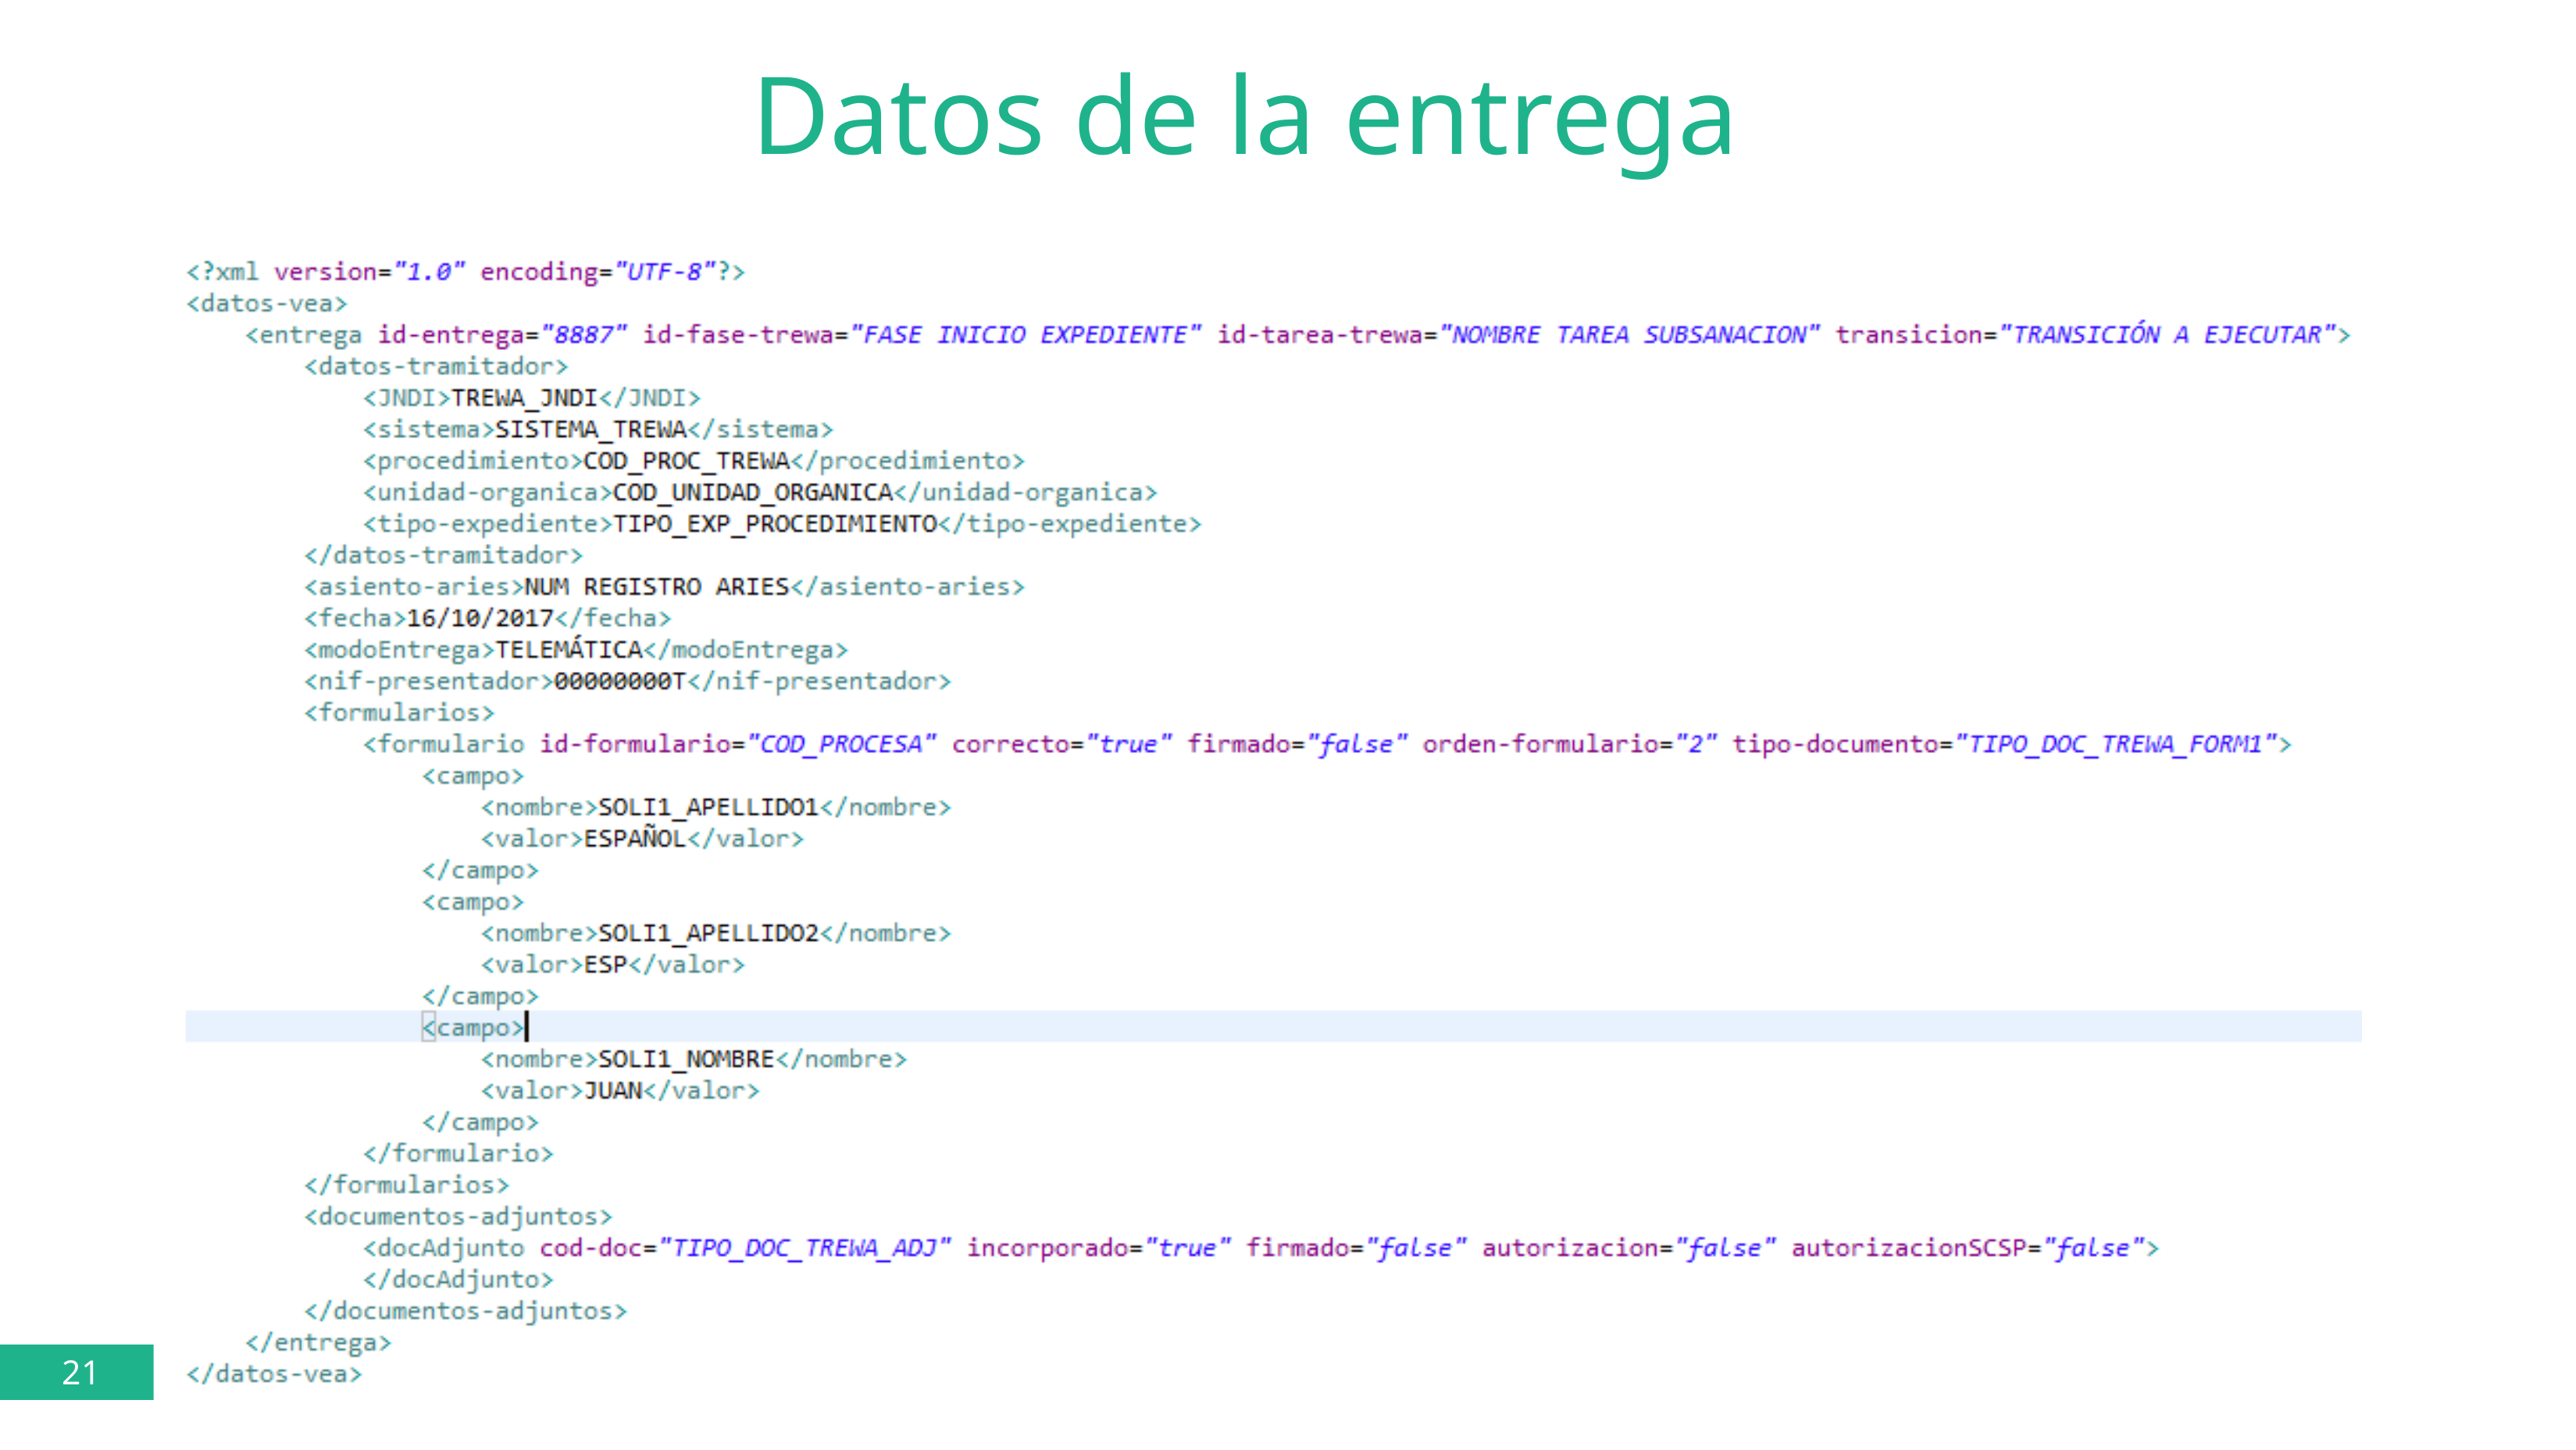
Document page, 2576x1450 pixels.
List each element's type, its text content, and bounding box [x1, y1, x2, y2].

picture [184, 255, 2363, 1393]
slide_number 21 [41, 1351, 112, 1394]
text_box [0, 1345, 154, 1400]
text_box Datos de la entrega [740, 41, 1751, 182]
